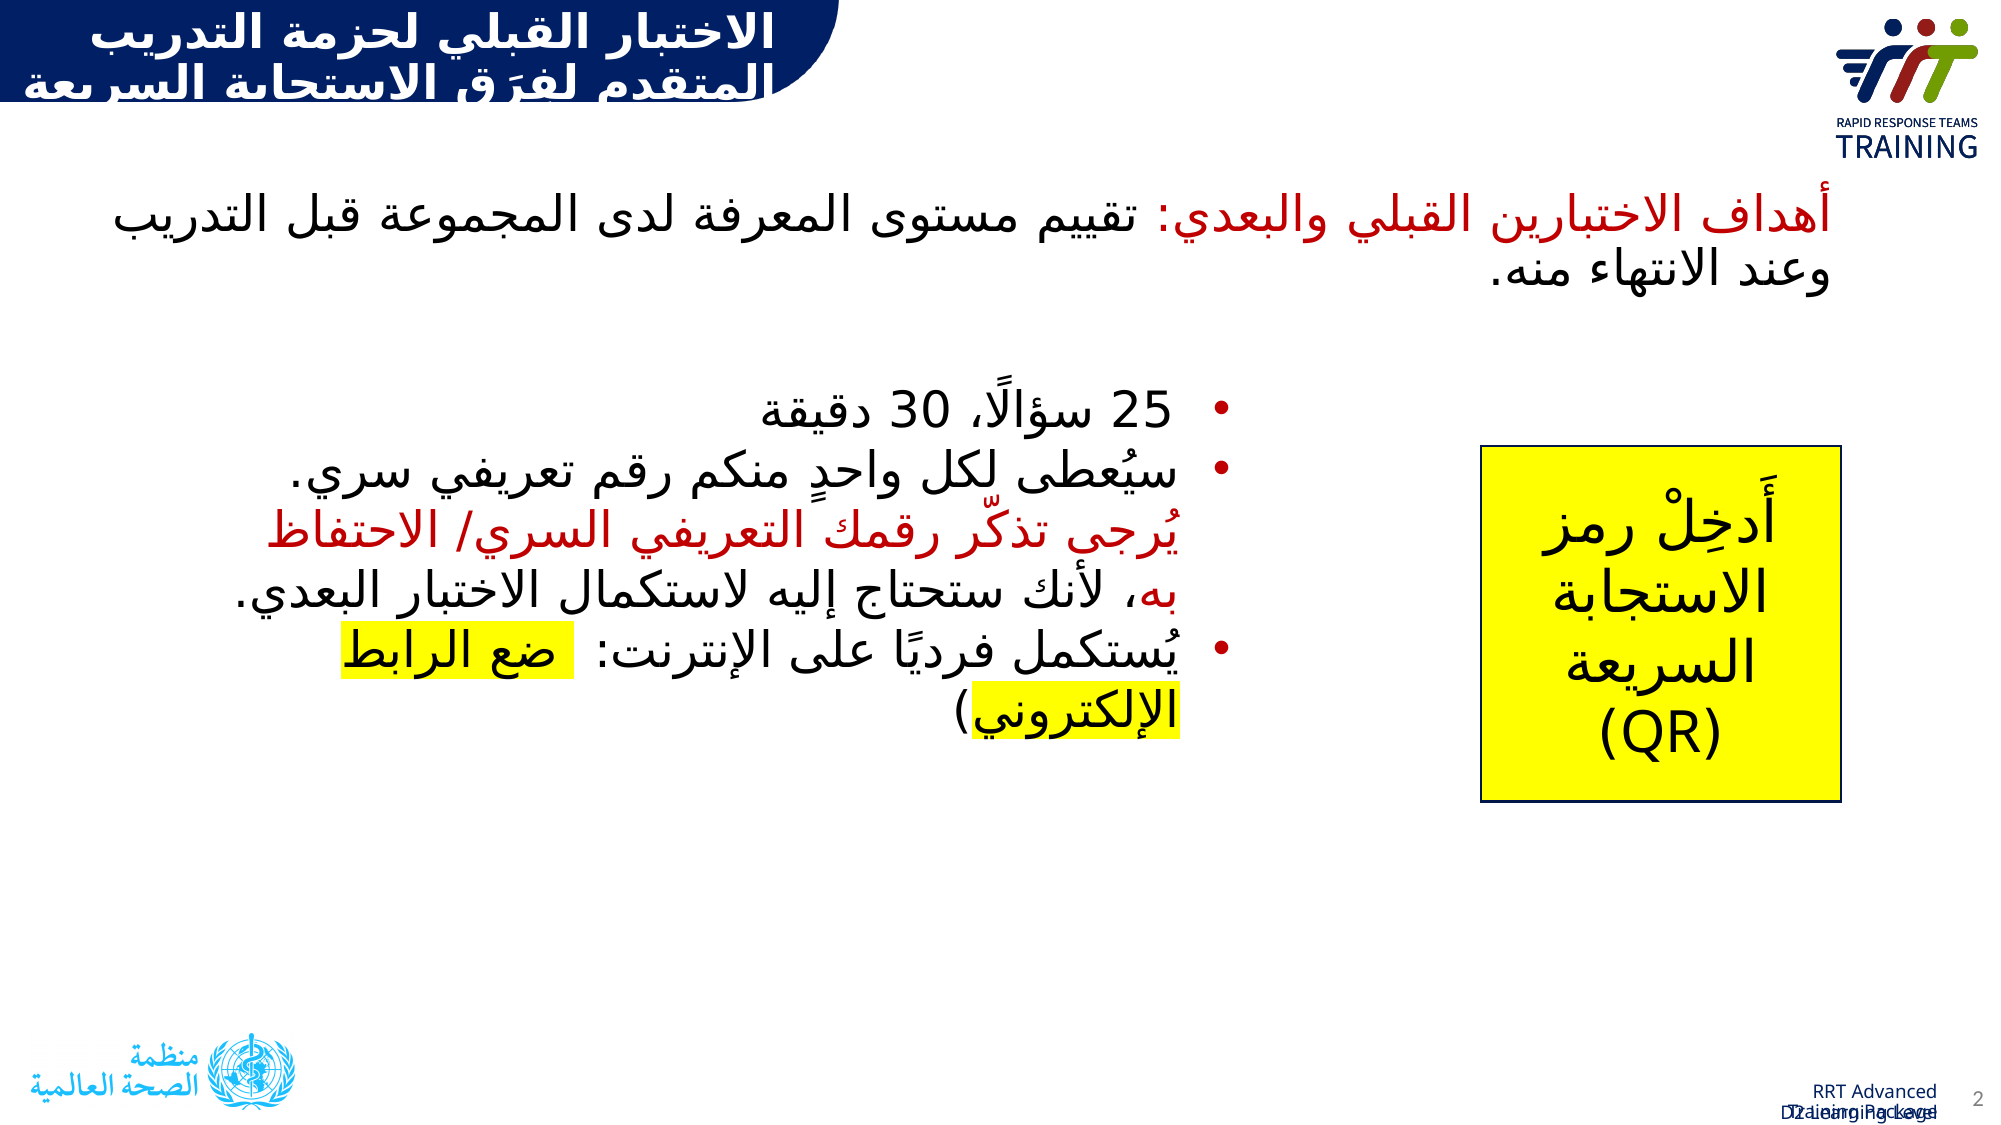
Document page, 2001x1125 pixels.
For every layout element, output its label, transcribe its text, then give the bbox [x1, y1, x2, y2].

picture [31, 1033, 295, 1110]
picture [1835, 19, 1978, 167]
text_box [1480, 445, 1842, 802]
text_box الاختبار القبلي لحزمة التدريب المتقدم لفِرَق الاستجابة السريعة [0, 0, 785, 125]
list أهداف الاختبارين القبلي والبعدي: تقييم مستوى المعرفة لدى المجموعة قبل التدريب وعند الانتهاء منه. [85, 180, 1842, 371]
text_box 25 سؤالًا، 30 دقيقة سيُعطى لكل واحدٍ منكم رقم تعريفي سري. يُرجى تذكّر رقمك التعريفي السري/ الاحتفاظ به، لأنك ستحتاج إليه لاستكمال الاختبار البعدي. يُستكمل فرديًا على الإنترنت: (ضع الرابط الإلكتروني) [204, 369, 1238, 745]
picture [785, 0, 839, 102]
